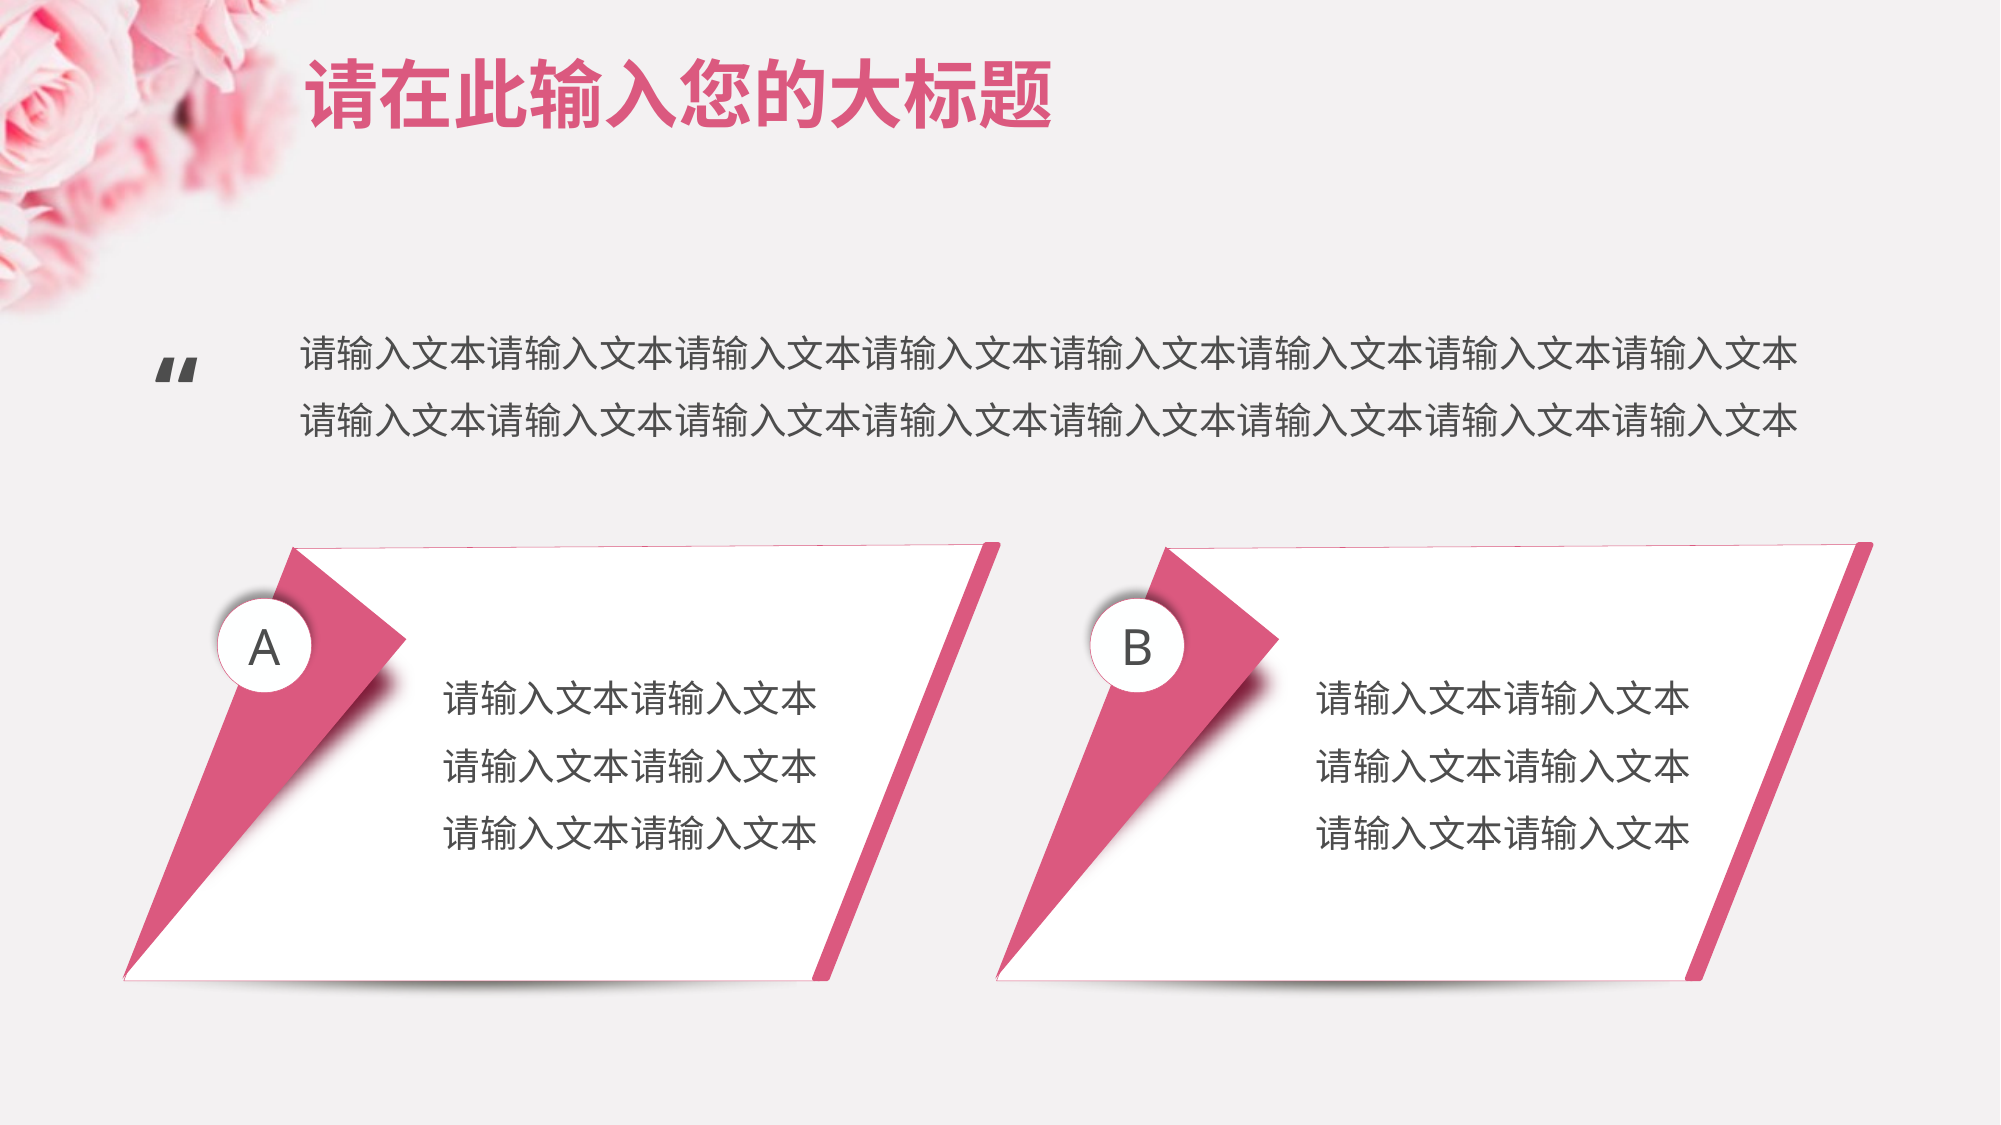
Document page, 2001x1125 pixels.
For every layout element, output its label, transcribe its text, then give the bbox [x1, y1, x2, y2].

text_box [997, 544, 1858, 981]
picture [0, 0, 2000, 1125]
text_box [124, 544, 985, 981]
text_box [1145, 669, 1264, 801]
text_box 请输入文本请输入文本请输入文本请输入文本请输入文本请输入文本请输入文本请输入文本请输入文本请输入文本请输入文本请输入文本请输入文本请输入文本请输入文本请输入文本 [283, 276, 1836, 473]
text_box [814, 544, 999, 979]
text_box [122, 546, 407, 979]
title 请在此输入您的大标题 [288, 16, 1876, 182]
text_box [1687, 544, 1872, 979]
text_box [279, 670, 389, 793]
text_box A [216, 597, 313, 694]
text_box B [1089, 597, 1186, 694]
text_box [995, 546, 1280, 979]
text_box 请输入文本请输入文本请输入文本请输入文本请输入文本请输入文本 [1295, 642, 1711, 866]
text_box 请输入文本请输入文本请输入文本请输入文本请输入文本请输入文本 [422, 642, 839, 866]
text_box “ [140, 322, 246, 458]
